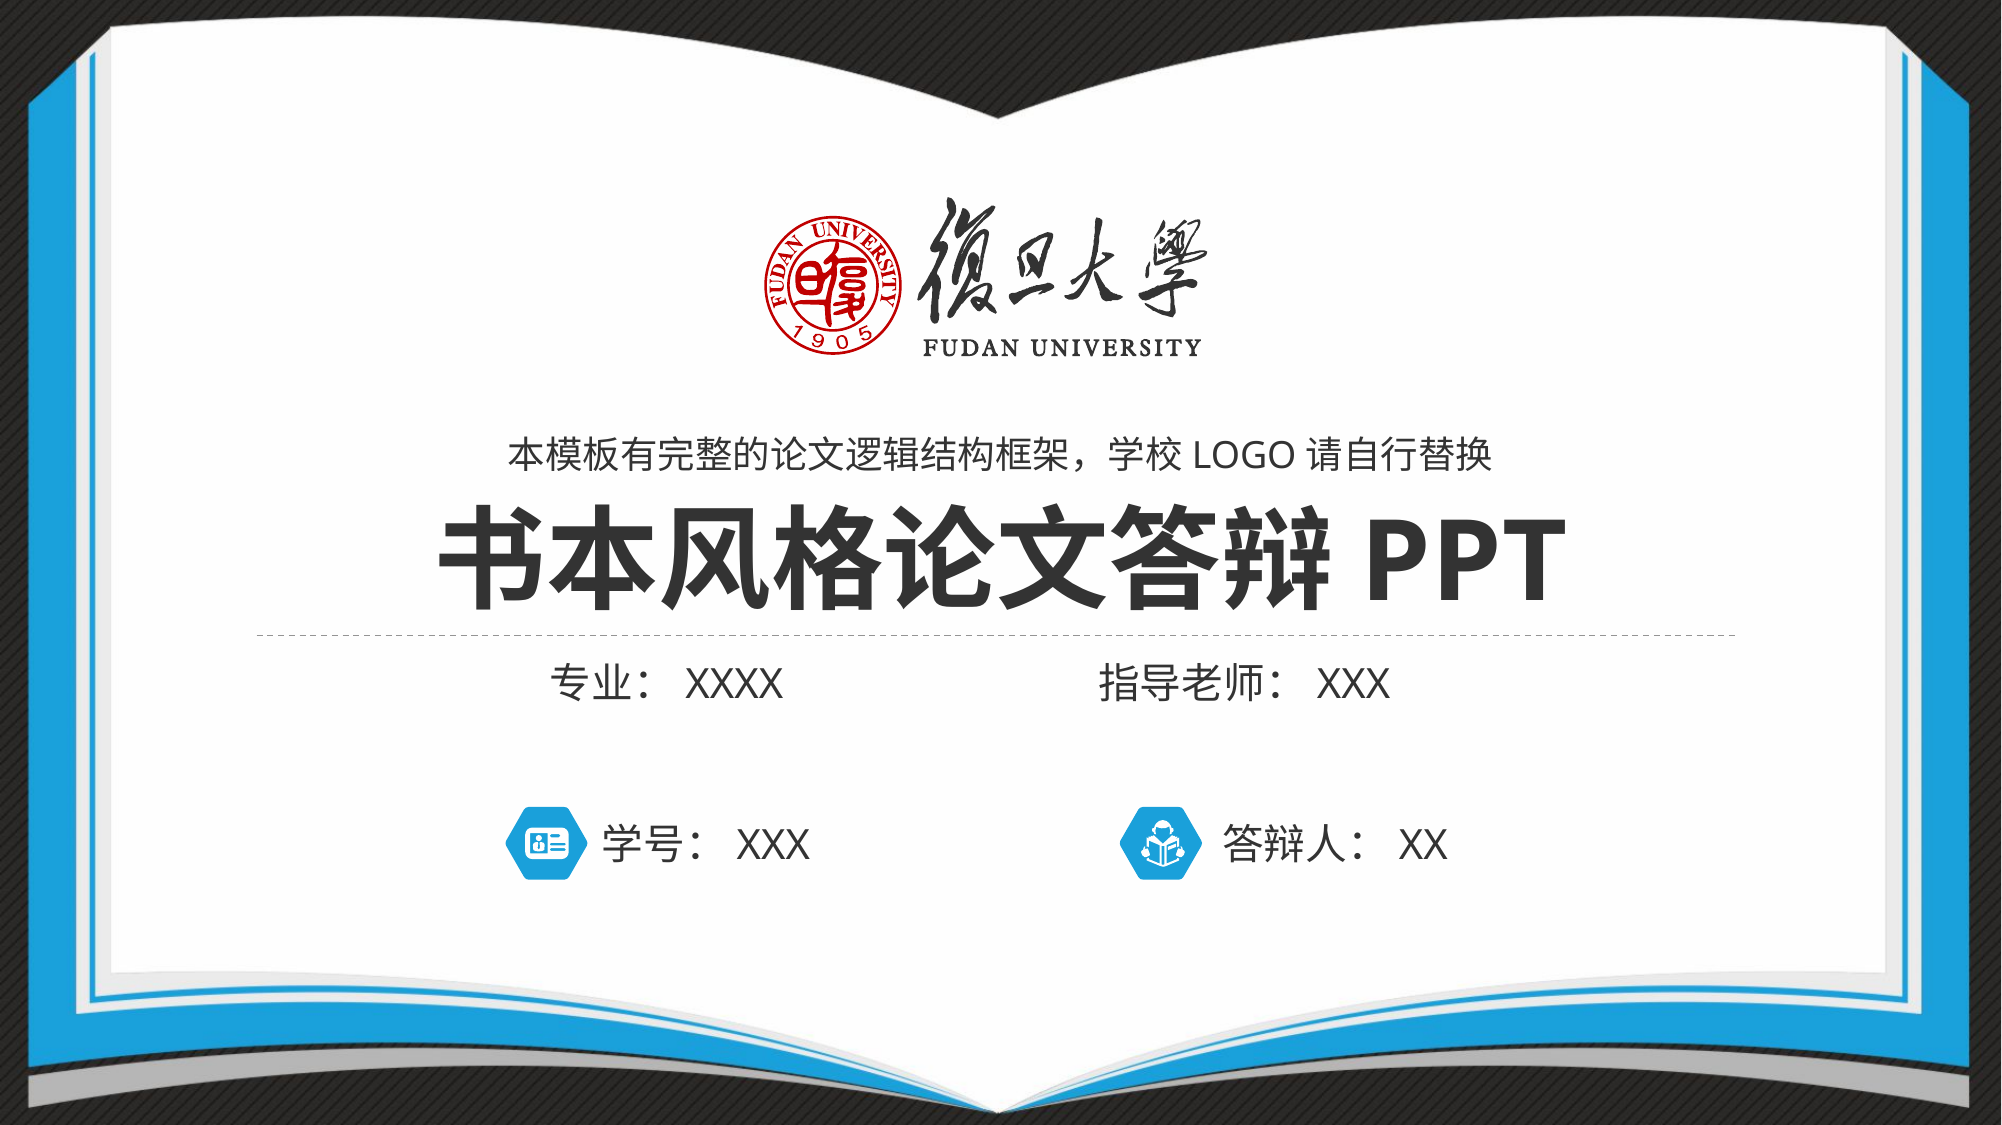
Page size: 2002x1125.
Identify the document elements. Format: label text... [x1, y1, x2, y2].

text_box 书本风格论文答辩PPT [156, 484, 1845, 626]
text_box [1119, 806, 1203, 880]
text_box 学号：XXX [586, 810, 992, 876]
text_box 答辩人：XX [1207, 810, 1613, 876]
picture [0, 0, 2002, 1125]
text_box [764, 196, 1208, 357]
text_box [505, 806, 586, 880]
text_box [1141, 820, 1185, 867]
text_box [525, 827, 569, 860]
text_box 专业：XXXX [535, 652, 933, 711]
text_box 本模板有完整的论文逻辑结构框架，学校LOGO请自行替换 [263, 427, 1738, 480]
text_box 指导老师：XXX [1083, 652, 1481, 711]
